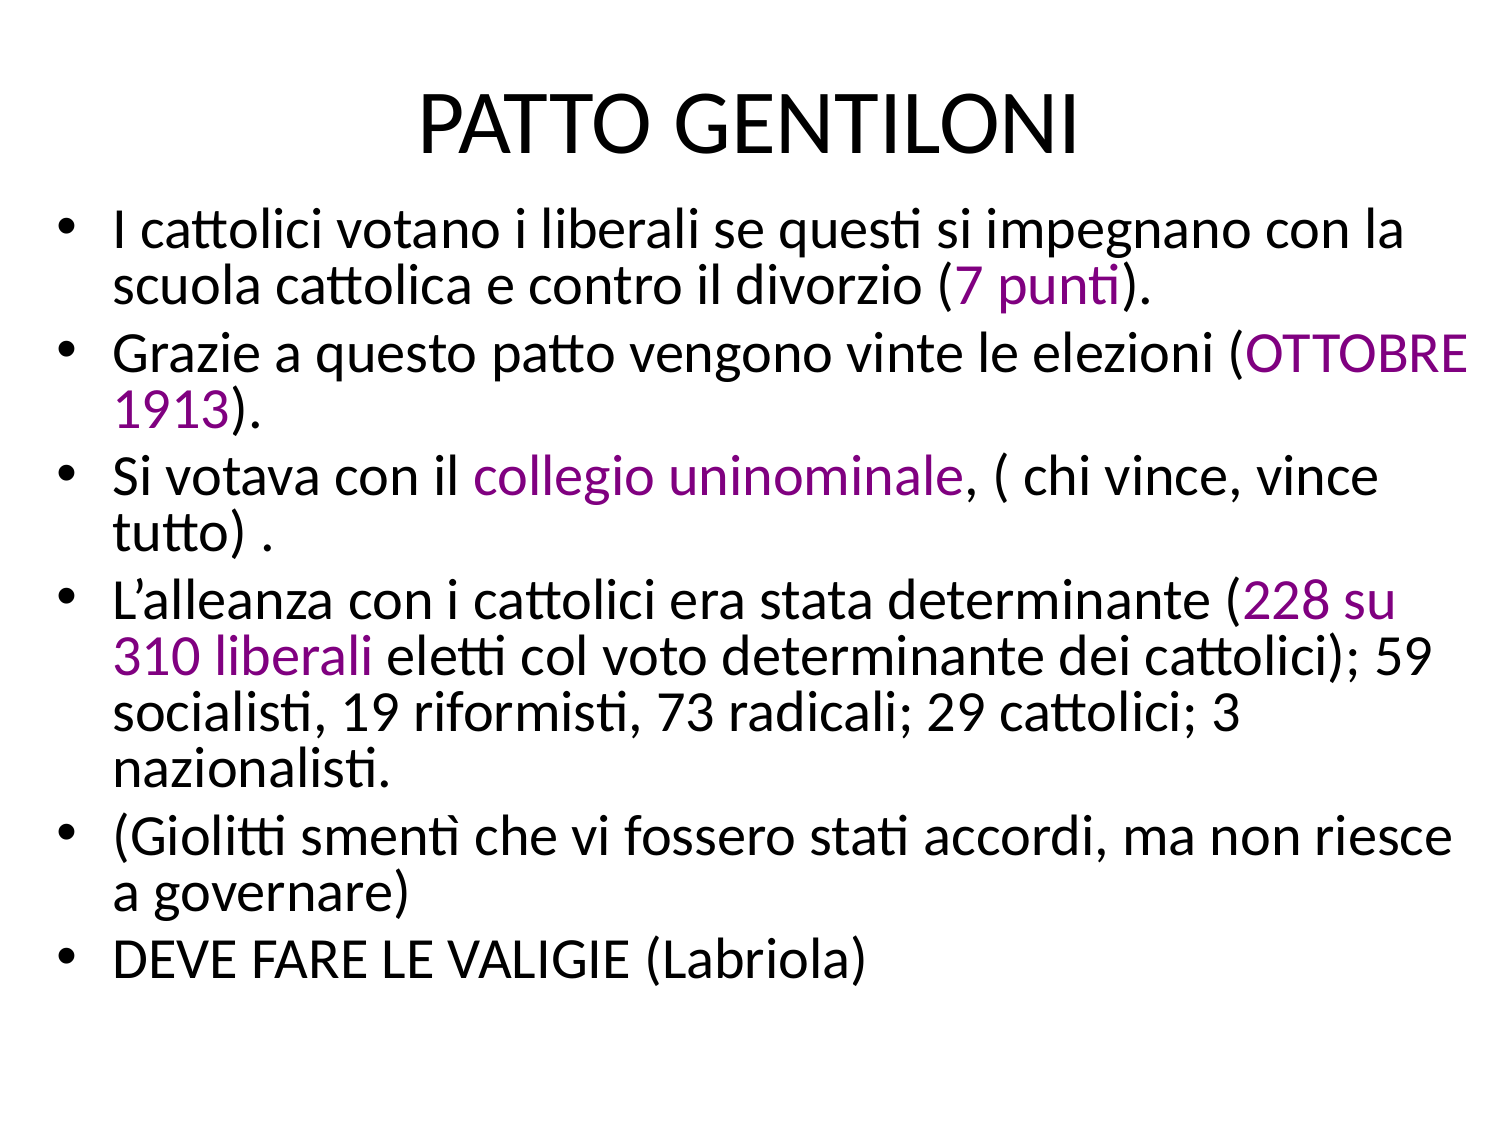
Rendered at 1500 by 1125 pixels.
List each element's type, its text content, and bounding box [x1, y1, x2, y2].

list I cattolici votano i liberali se questi si impegnano con la scuola cattolica e contro il divorzio (7 punti). Grazie a questo patto vengono vinte le elezioni (OTTOBRE 1913). Si votava con il collegio uninominale, ( chi vince, vince tutto) . L’alleanza con i cattolici era stata determinante (228 su 310 liberali eletti col voto determinante dei cattolici); 59 socialisti, 19 riformisti, 73 radicali; 29 cattolici; 3 nazionalisti. (Giolitti smentì che vi fossero stati accordi, ma non riesce a governare) DEVE FARE LE VALIGIE (Labriola) [41, 196, 1500, 1094]
title PATTO GENTILONI [112, 49, 1388, 185]
